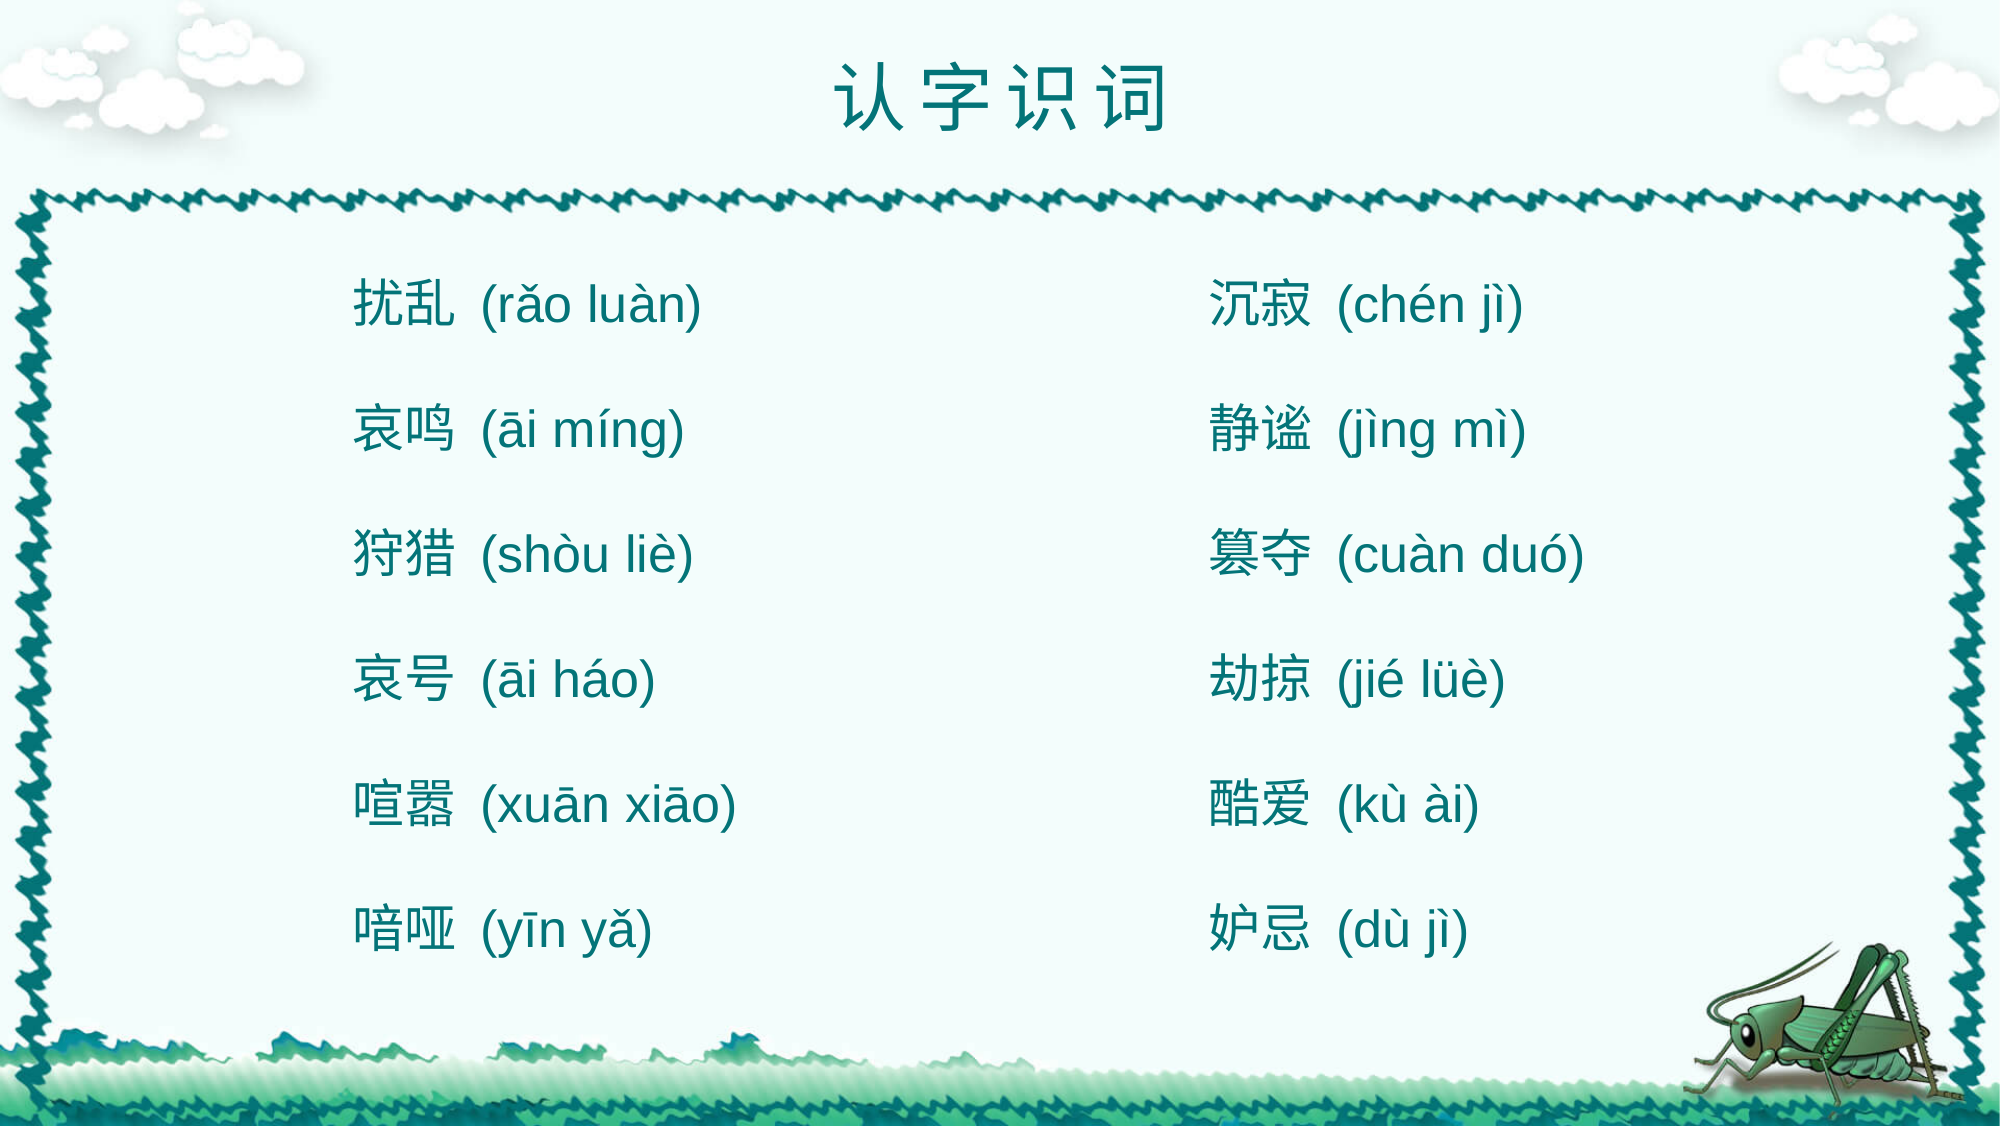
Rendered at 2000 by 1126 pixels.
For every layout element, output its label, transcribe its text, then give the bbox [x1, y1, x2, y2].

text_box 沉寂 (chén jì) 静谧 (jìng mì) 篡夺 (cuàn duó) 劫掠 (jié lüè) 酷爱 (kù ài) 妒忌 (dù jì) [1193, 263, 1709, 1028]
text_box 认字识词 [671, 49, 1329, 140]
picture [0, 0, 2000, 1126]
text_box 扰乱 (rǎo luàn) 哀鸣 (āi míng) 狩猎 (shòu liè) 哀号 (āi háo) 喧嚣 (xuān xiāo) 喑哑 (yīn yǎ) [337, 263, 757, 966]
